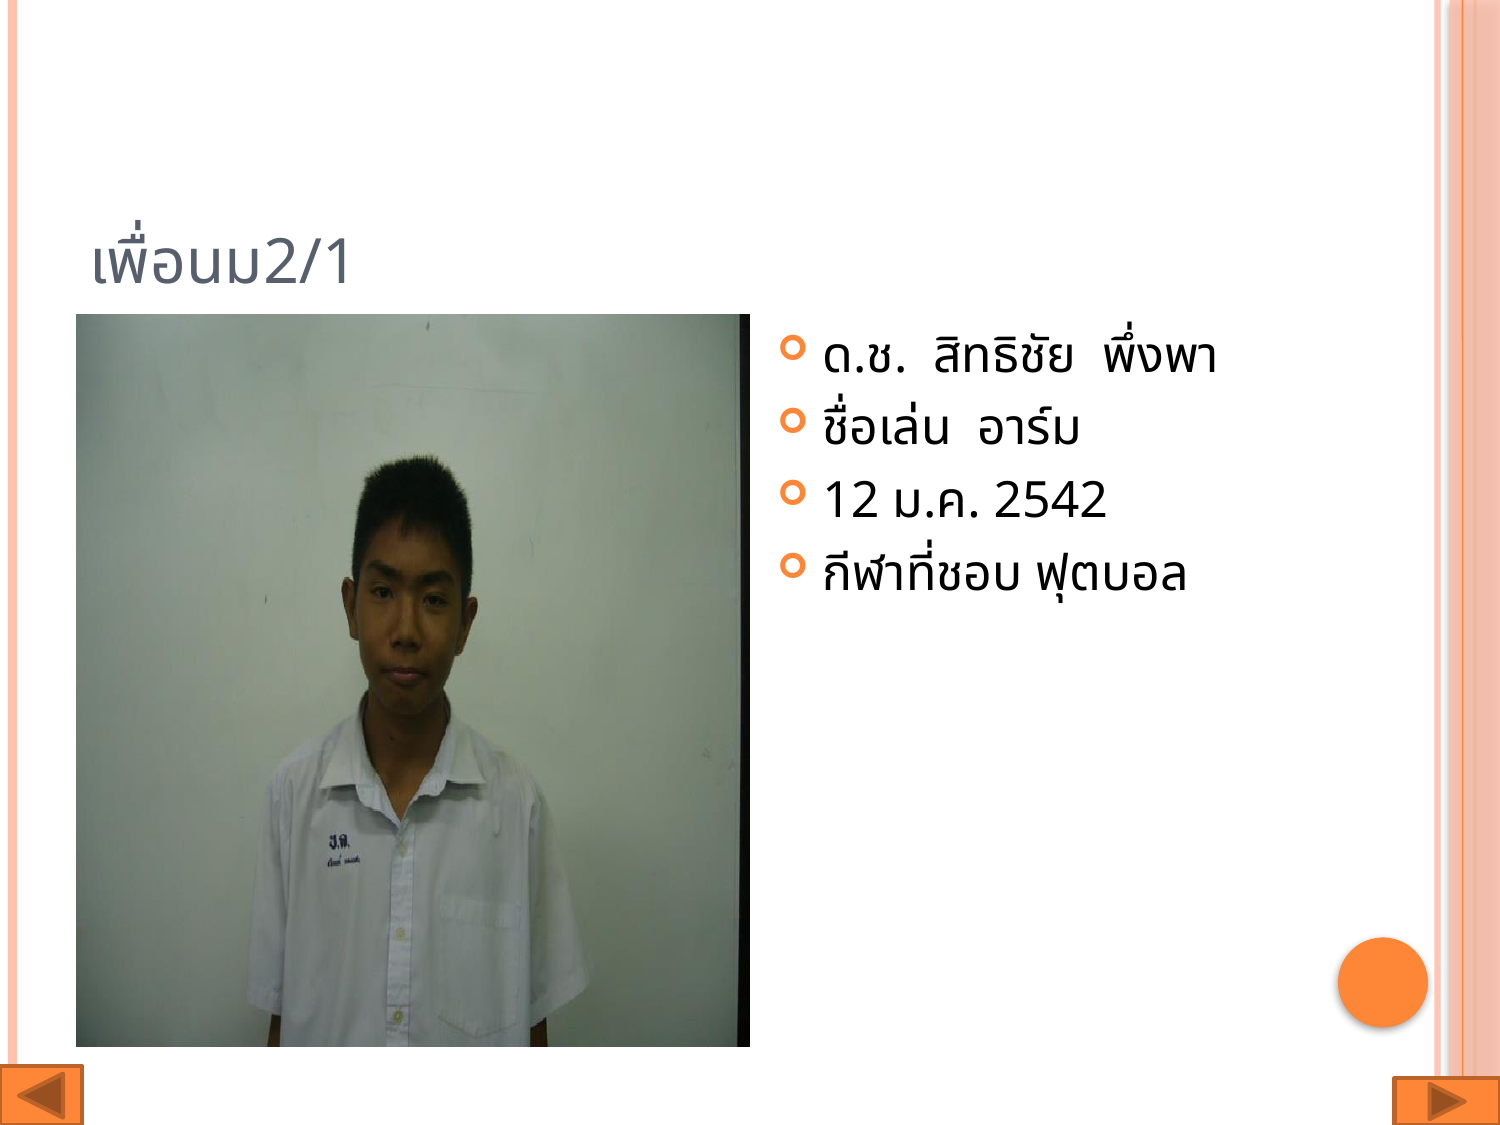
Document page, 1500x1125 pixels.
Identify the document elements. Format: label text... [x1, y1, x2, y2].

title เพื่อนม2/1 [75, 115, 1425, 304]
text_box [1392, 1076, 1500, 1125]
picture [76, 313, 751, 1048]
text_box [0, 1064, 84, 1125]
list ด.ช. สิทธิชัย พึ่งพา ชื่อเล่น อาร์ม 12 ม.ค. 2542 กีฬาที่ชอบ ฟุตบอล [762, 315, 1425, 1043]
